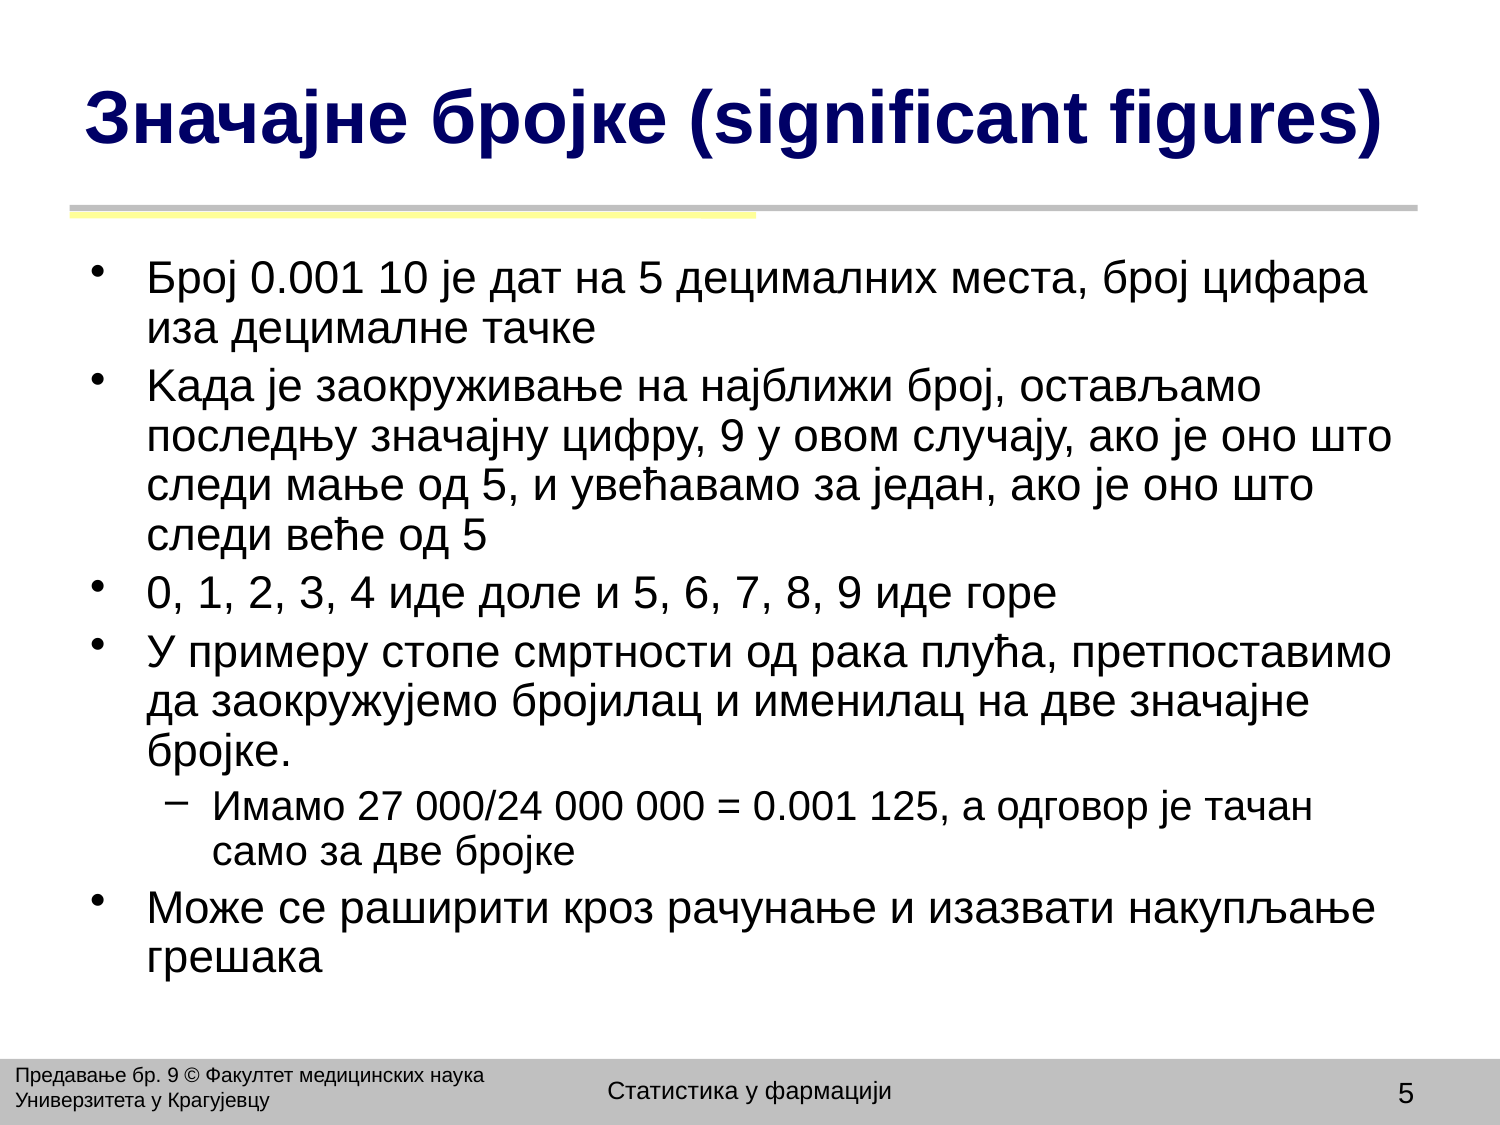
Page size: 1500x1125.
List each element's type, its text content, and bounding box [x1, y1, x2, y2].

slide_number 5 [1079, 1066, 1430, 1125]
list Број 0.001 10 је дат на 5 децималних места, број цифара иза децималне тачке Kада је заокруживање на најближи број, остављамо последњу значајну цифру, 9 у овом случају, ако је оно што следи мање од 5, и увећавамо за један, ако је оно што следи веће од 5 0, 1, 2, 3, 4 иде доле и 5, 6, 7, 8, 9 иде горе У примеру стопе смртности од рака плућа, претпоставимо да заокружујемо бројилац и именилац на две значајне бројке. Имамо 27 000/24 000 000 = 0.001 125, а одговор је тачан само за две бројке Mоже се раширити кроз рачунање и изазвати накупљање грешака [74, 246, 1426, 1023]
slide_number Предавање бр. 9 © Факултет медицинских наука Универзитета у Крагујевцу [0, 1053, 609, 1108]
footer Статистика у фармацији [512, 1066, 988, 1125]
title Значајне бројке (significant figures) [69, 19, 1426, 208]
